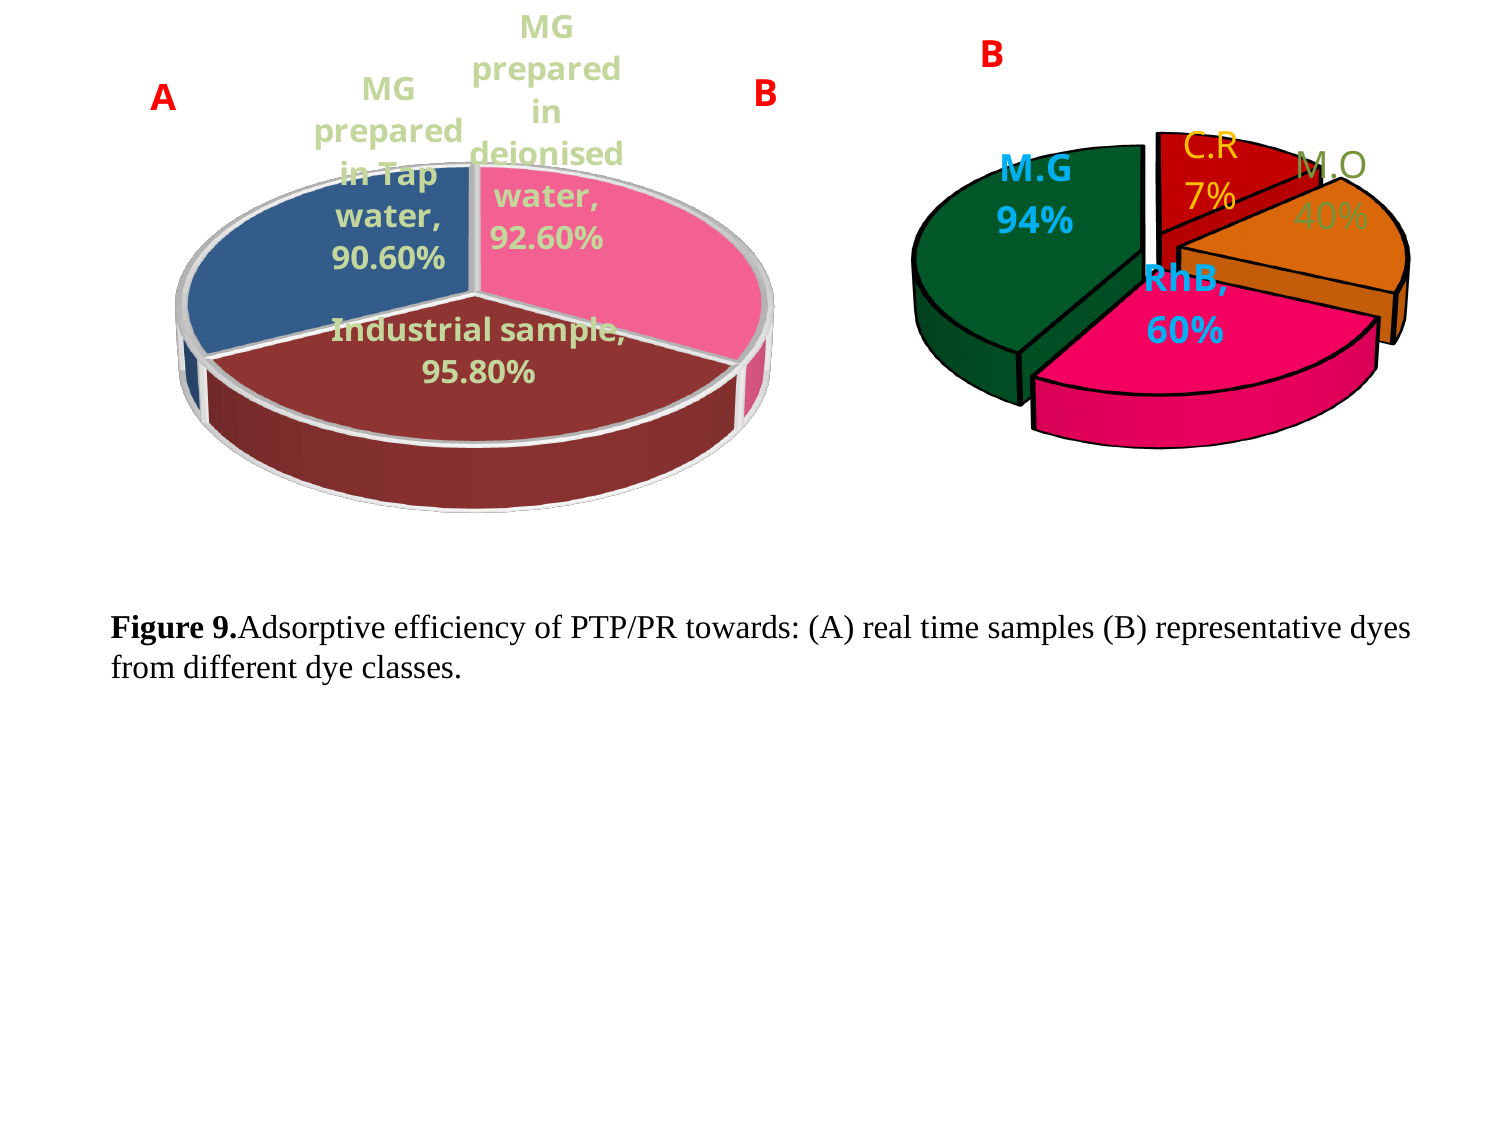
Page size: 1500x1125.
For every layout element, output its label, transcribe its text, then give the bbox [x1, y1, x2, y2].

text_box Figure 9.Adsorptive efficiency of PTP/PR towards: (A) real time samples (B) representative dyes from different dye classes. [1003, 597, 1443, 693]
chart [0, 0, 1500, 693]
